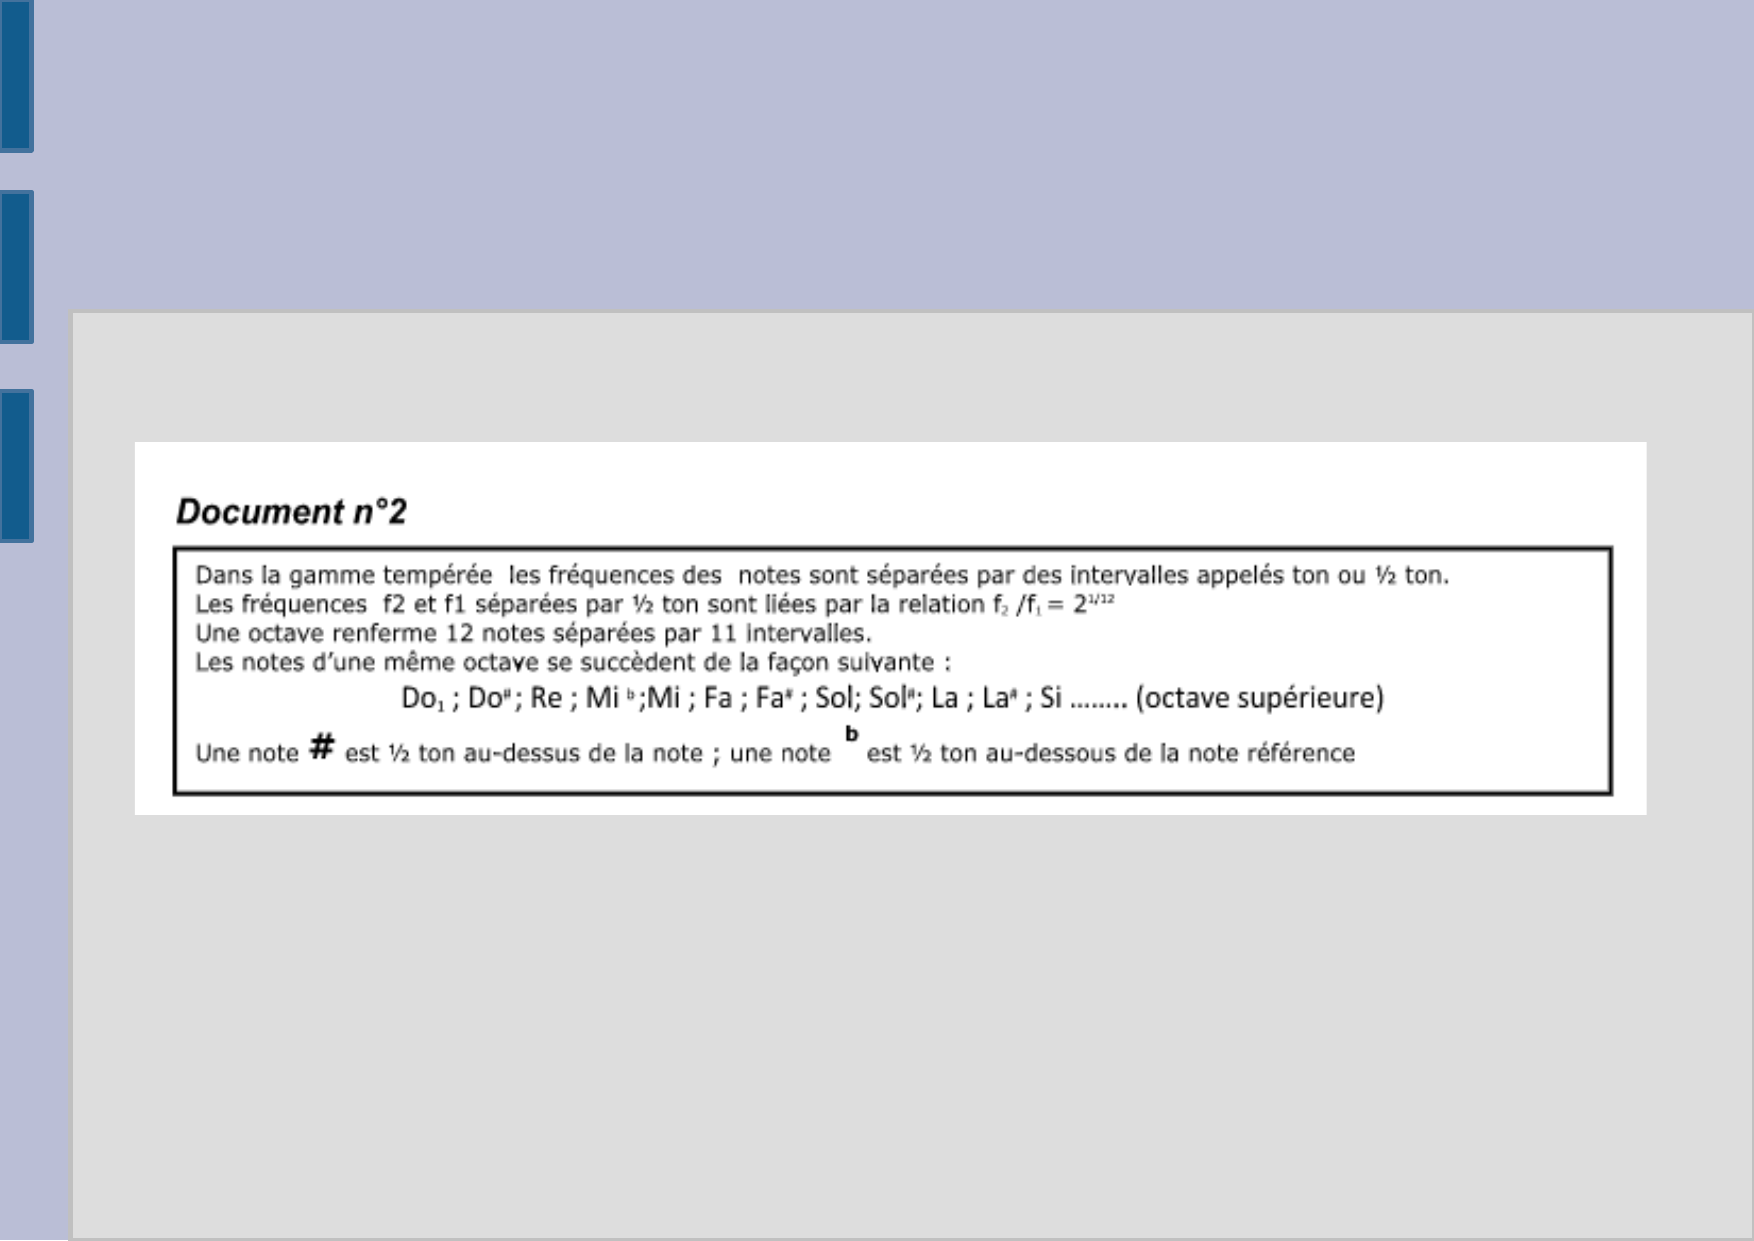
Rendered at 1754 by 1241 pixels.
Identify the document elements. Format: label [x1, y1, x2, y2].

picture [134, 442, 1647, 815]
